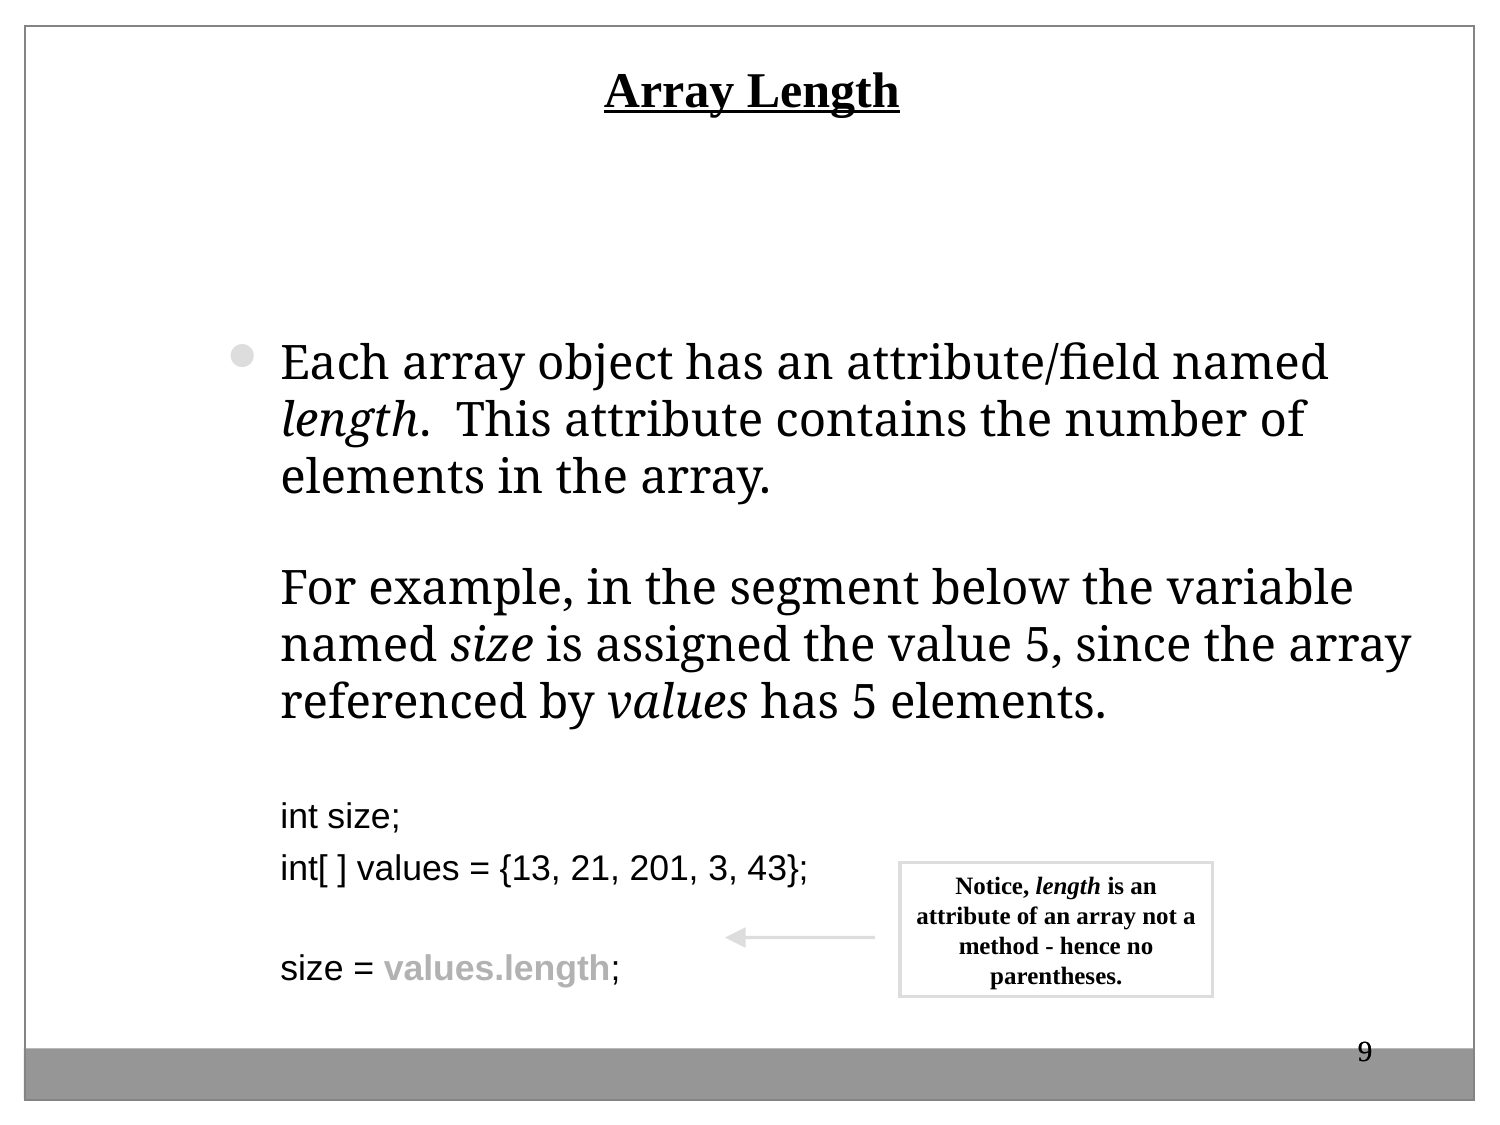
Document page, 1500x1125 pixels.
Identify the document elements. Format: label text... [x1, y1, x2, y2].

text_box Notice, length is an attribute of an array not a method - hence no parentheses. [899, 862, 1213, 997]
text_box Array Length [589, 49, 928, 125]
text_box 9 [1074, 1024, 1388, 1100]
list Each array object has an attribute/field named length. This attribute contains the number of elements in the array. For example, in the segment below the variable named size is assigned the value 5, since the array referenced by values has 5 elements. int size; int[ ] values = {13, 21, 201, 3, 43}; size = values.length; [212, 324, 1500, 1000]
text_box [724, 927, 875, 948]
